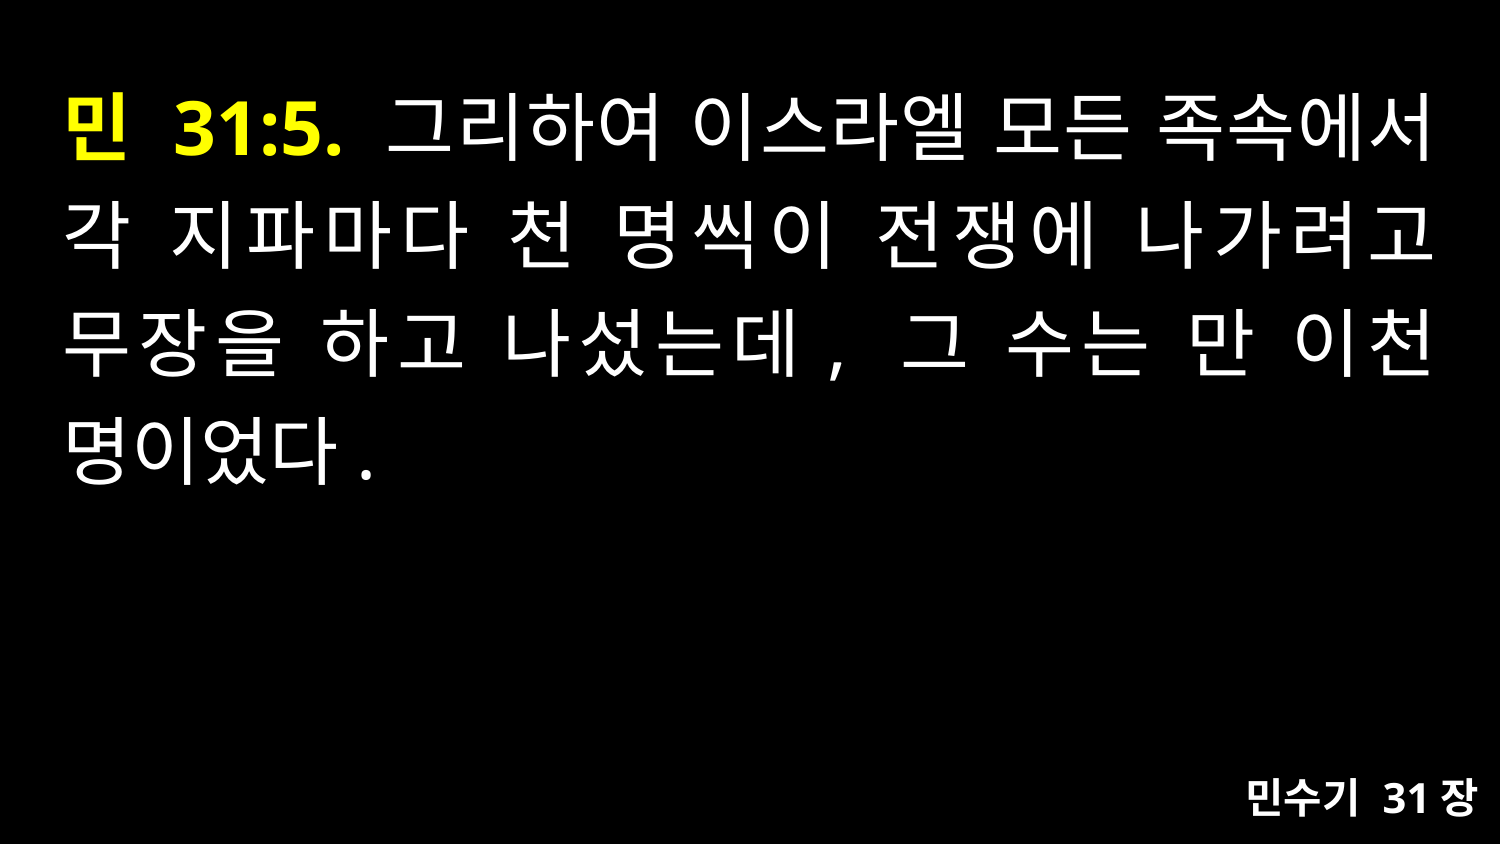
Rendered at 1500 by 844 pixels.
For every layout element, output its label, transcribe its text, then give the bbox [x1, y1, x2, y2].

subtitle 민수기 31장 [916, 770, 1500, 844]
title 민 31:5. 그리하여 이스라엘 모든 족속에서 각 지파마다 천 명씩이 전쟁에 나가려고 무장을 하고 나섰는데, 그 수는 만 이천 명이었다. [0, 0, 1500, 844]
